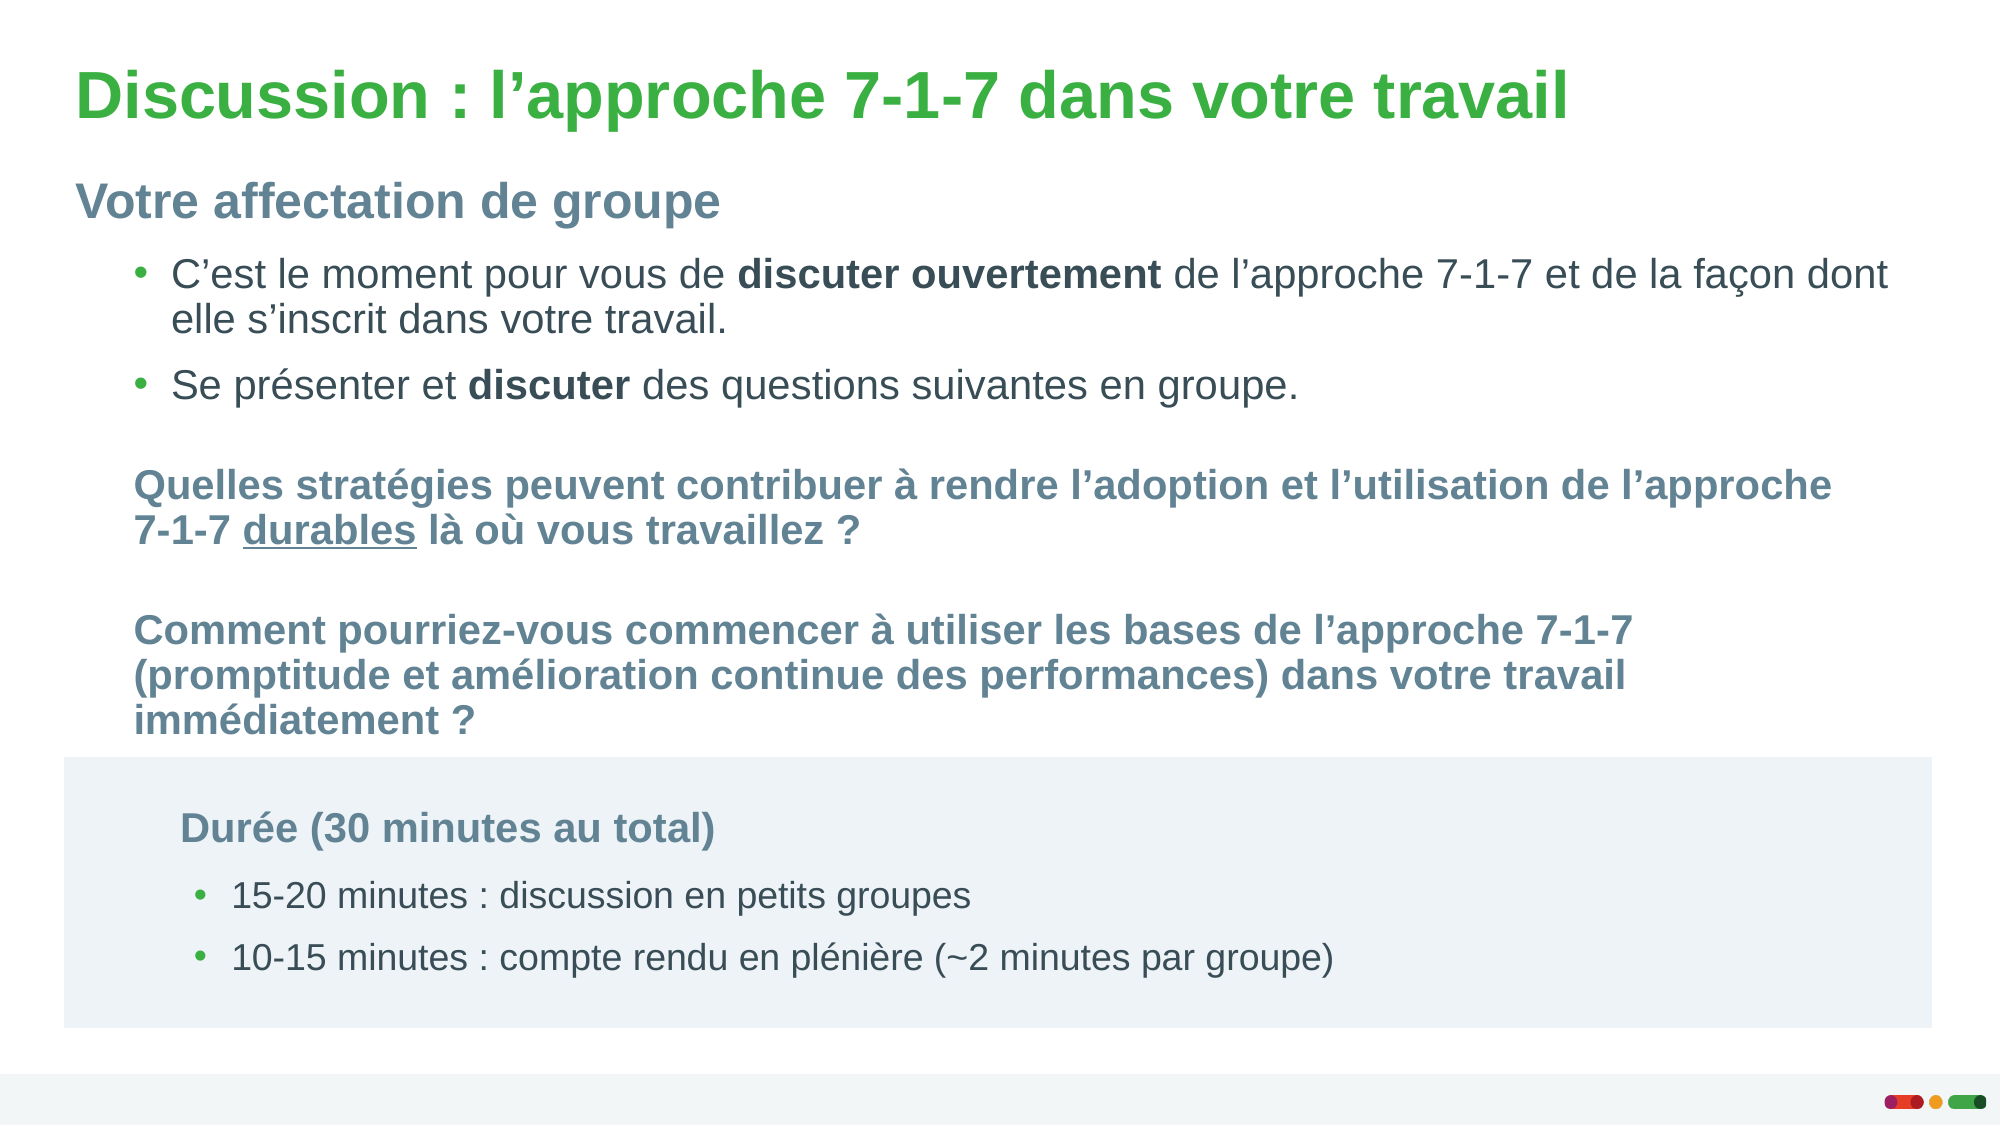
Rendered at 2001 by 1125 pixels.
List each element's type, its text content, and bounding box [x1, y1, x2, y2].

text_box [62, 755, 1948, 1030]
title Discussion : l’approche 7-1-7 dans votre travail [60, 44, 1786, 209]
list C’est le moment pour vous de discuter ouvertement de l’approche 7-1-7 et de la façon dont elle s’inscrit dans votre travail. Se présenter et discuter des questions suivantes en groupe. Quelles stratégies peuvent contribuer à rendre l’adoption et l’utilisation de l’approche 7-1-7 durables là où vous travaillez ? Comment pourriez-vous commencer à utiliser les bases de l’approche 7-1-7 (promptitude et amélioration continue des performances) dans votre travail immédiatement ? [118, 245, 1917, 755]
list Votre affectation de groupe [60, 101, 907, 237]
